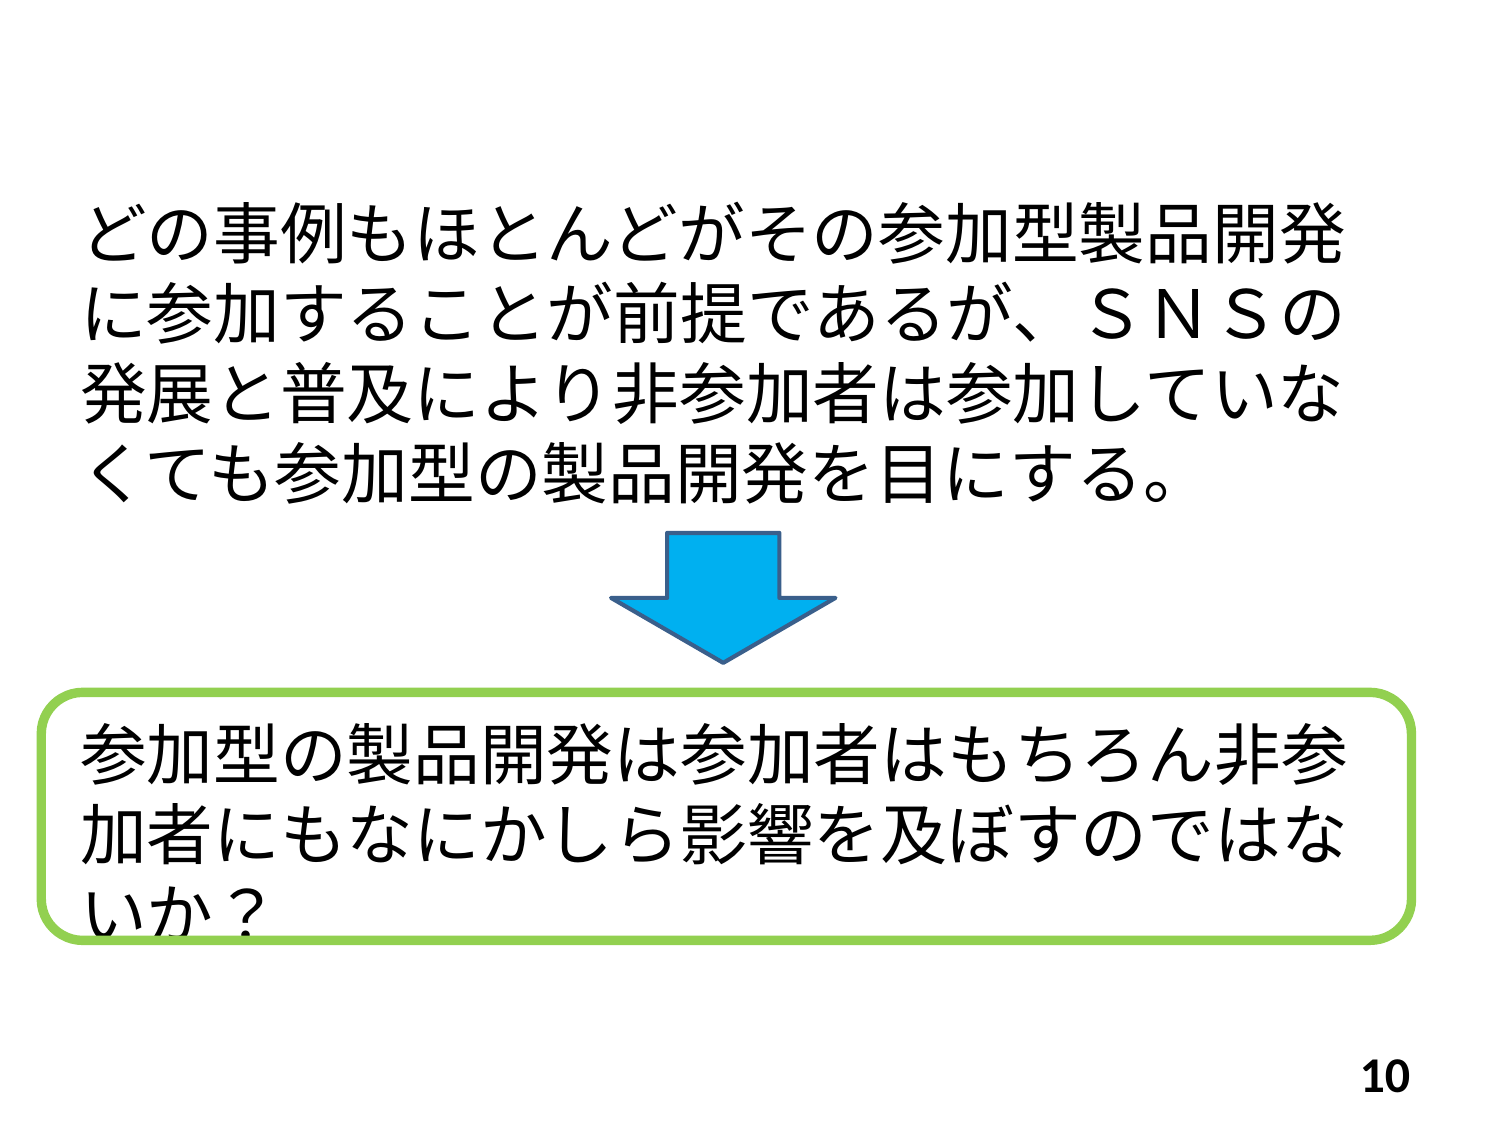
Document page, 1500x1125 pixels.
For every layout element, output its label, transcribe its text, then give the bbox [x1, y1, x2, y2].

slide_number 10 [1074, 1042, 1425, 1103]
list どの事例もほとんどがその参加型製品開発に参加することが前提であるが、ＳＮＳの発展と普及により非参加者は参加していなくても参加型の製品開発を目にする。 参加型の製品開発は参加者はもちろん非参加者にもなにかしら影響を及ぼすのではないか？ [65, 184, 1416, 1059]
text_box [39, 690, 1414, 943]
text_box [609, 530, 838, 665]
